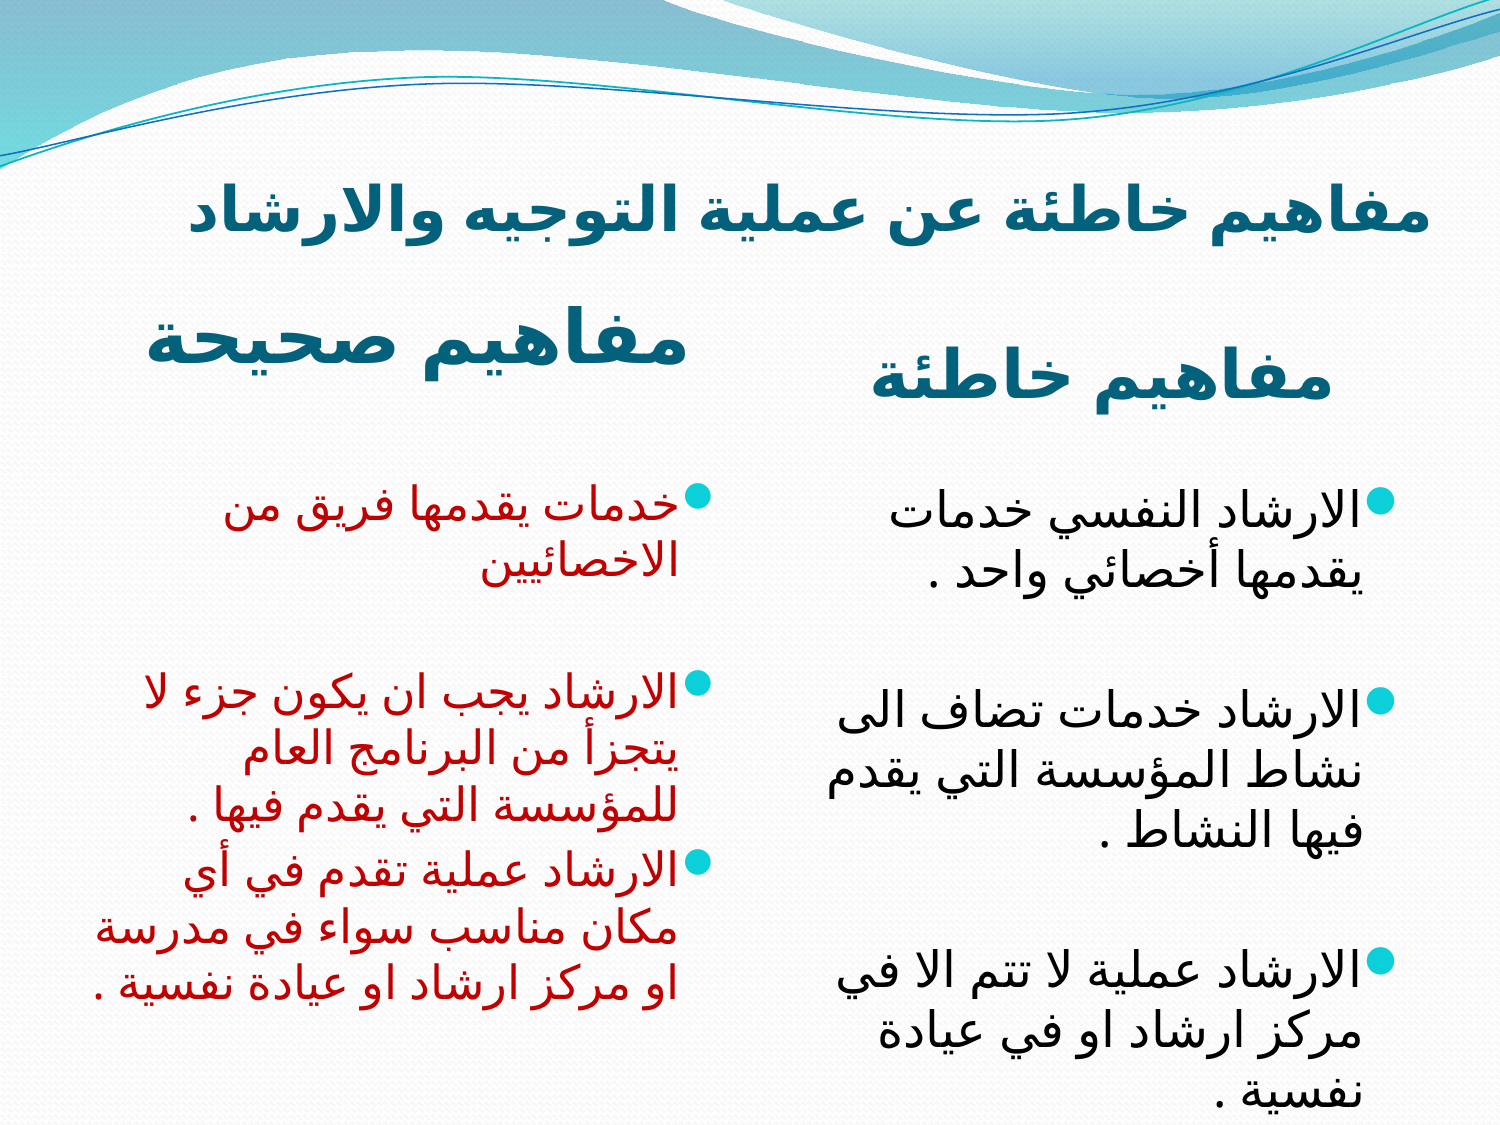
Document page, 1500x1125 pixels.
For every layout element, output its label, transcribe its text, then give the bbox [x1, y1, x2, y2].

list مفاهيم صحيحة [76, 278, 740, 388]
list مفاهيم خاطئة [761, 267, 1425, 412]
list خدمات يقدمها فريق من الاخصائيين الارشاد يجب ان يكون جزء لا يتجزأ من البرنامج العام للمؤسسة التي يقدم فيها . الارشاد عملية تقدم في أي مكان مناسب سواء في مدرسة او مركز ارشاد او عيادة نفسية . [75, 412, 738, 1044]
title مفاهيم خاطئة عن عملية التوجيه والارشاد [75, 115, 1436, 244]
list الارشاد النفسي خدمات يقدمها أخصائي واحد . الارشاد خدمات تضاف الى نشاط المؤسسة التي يقدم فيها النشاط . الارشاد عملية لا تتم الا في مركز ارشاد او في عيادة نفسية . [761, 412, 1425, 1044]
